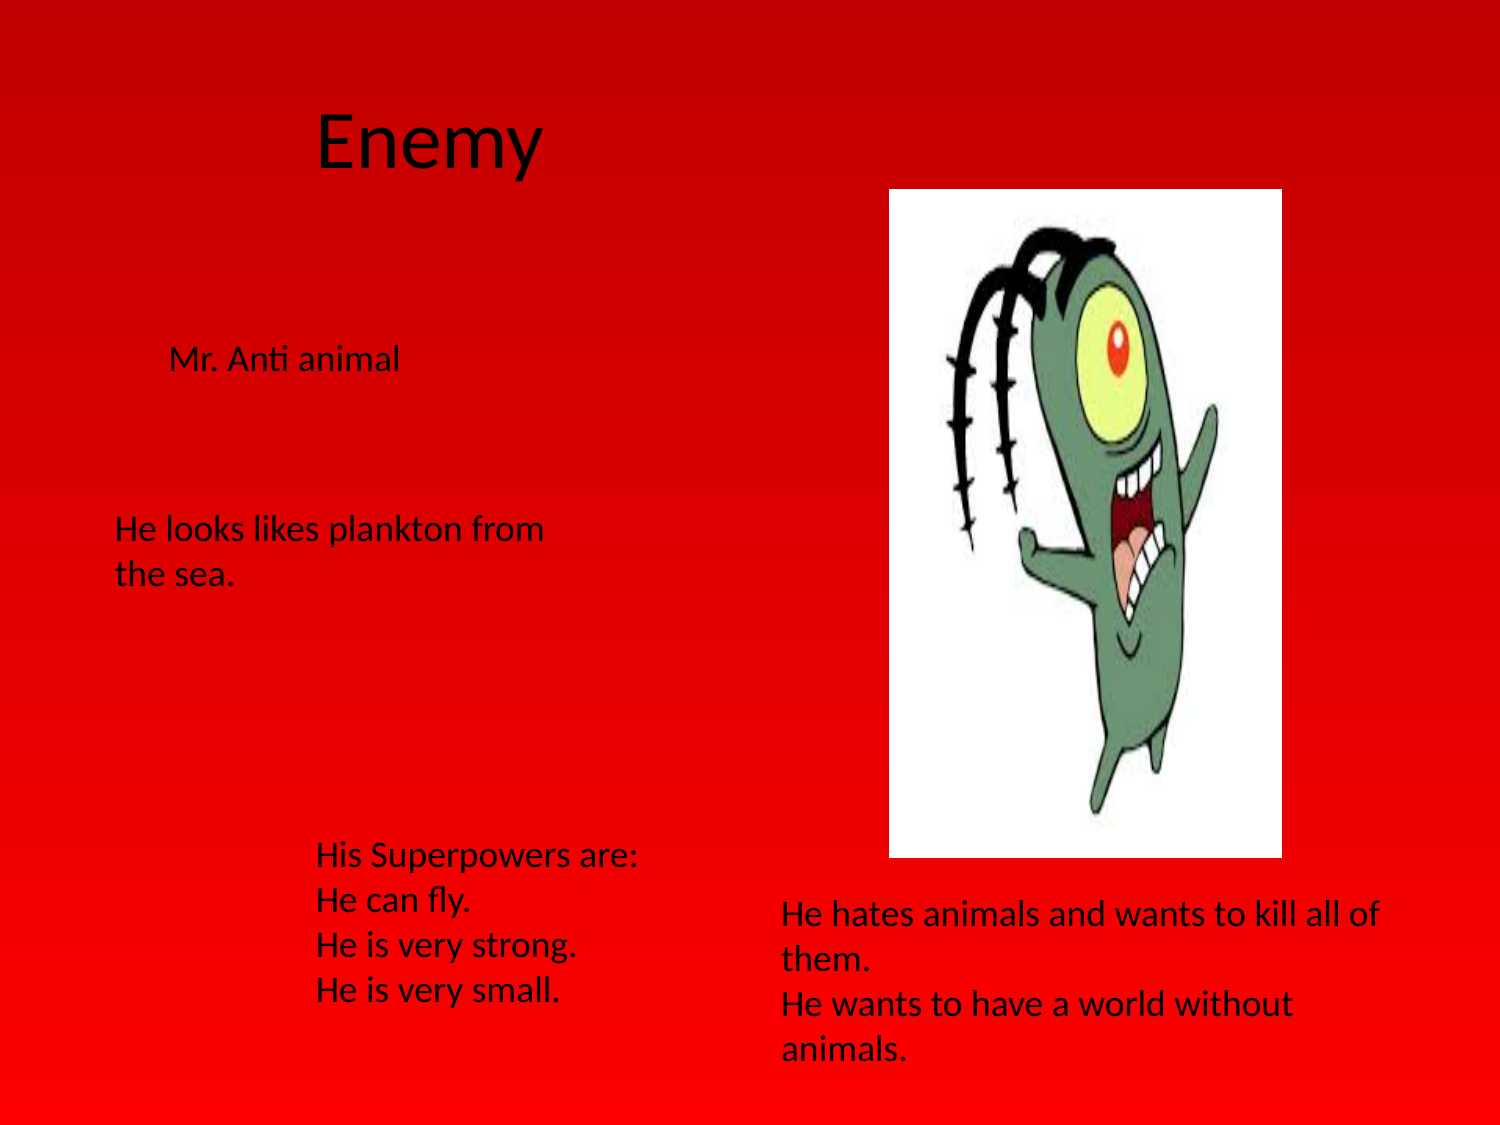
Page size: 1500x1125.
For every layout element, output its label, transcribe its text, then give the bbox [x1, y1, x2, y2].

picture [888, 189, 1282, 858]
text_box Mr. Anti animal [153, 326, 721, 386]
text_box He hates animals and wants to kill all of them. He wants to have a world without animals. [766, 881, 1405, 1077]
text_box He looks likes plankton from the sea. [100, 496, 561, 602]
text_box His Superpowers are: He can fly. He is very strong. He is very small. [301, 822, 721, 1017]
text_box Enemy [301, 78, 1140, 193]
